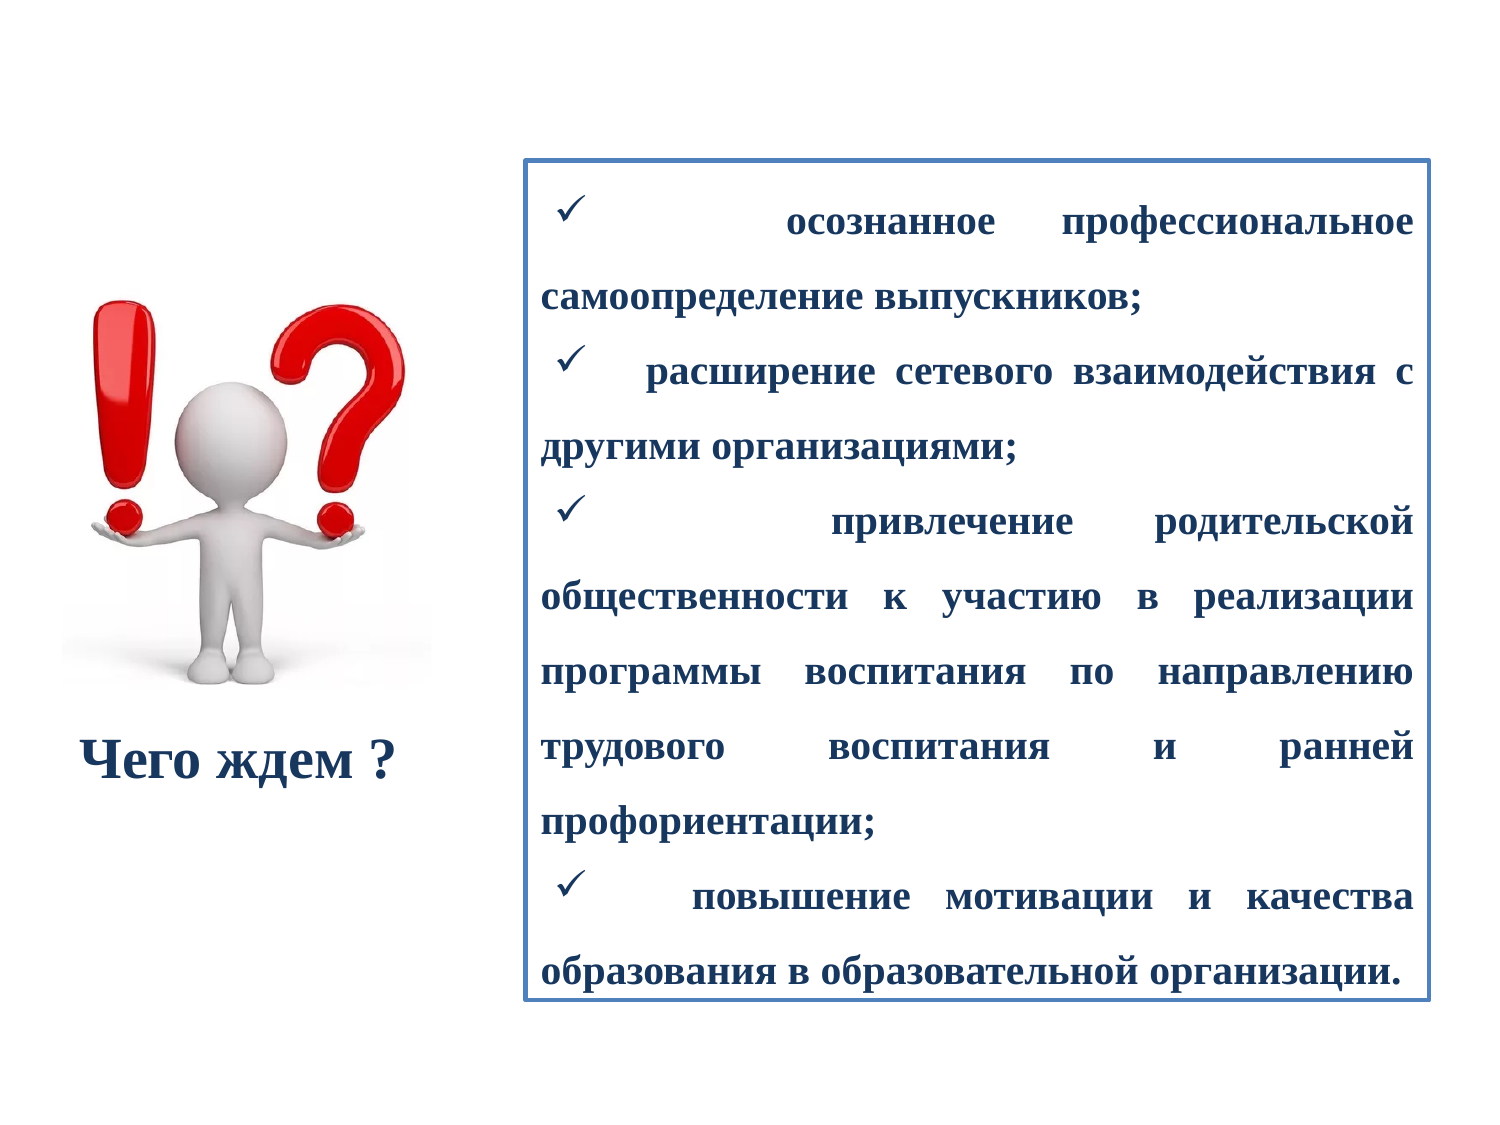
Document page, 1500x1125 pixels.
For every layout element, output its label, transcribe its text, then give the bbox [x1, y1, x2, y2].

text_box осознанное профессиональное самоопределение выпускников; расширение сетевого взаимодействия с другими организациями; привлечение родительской общественности к участию в реализации программы воспитания по направлению трудового воспитания и ранней профориентации; повышение мотивации и качества образования в образовательной организации. [523, 158, 1431, 1002]
picture [61, 275, 432, 690]
text_box Чего ждем ? [64, 712, 455, 798]
